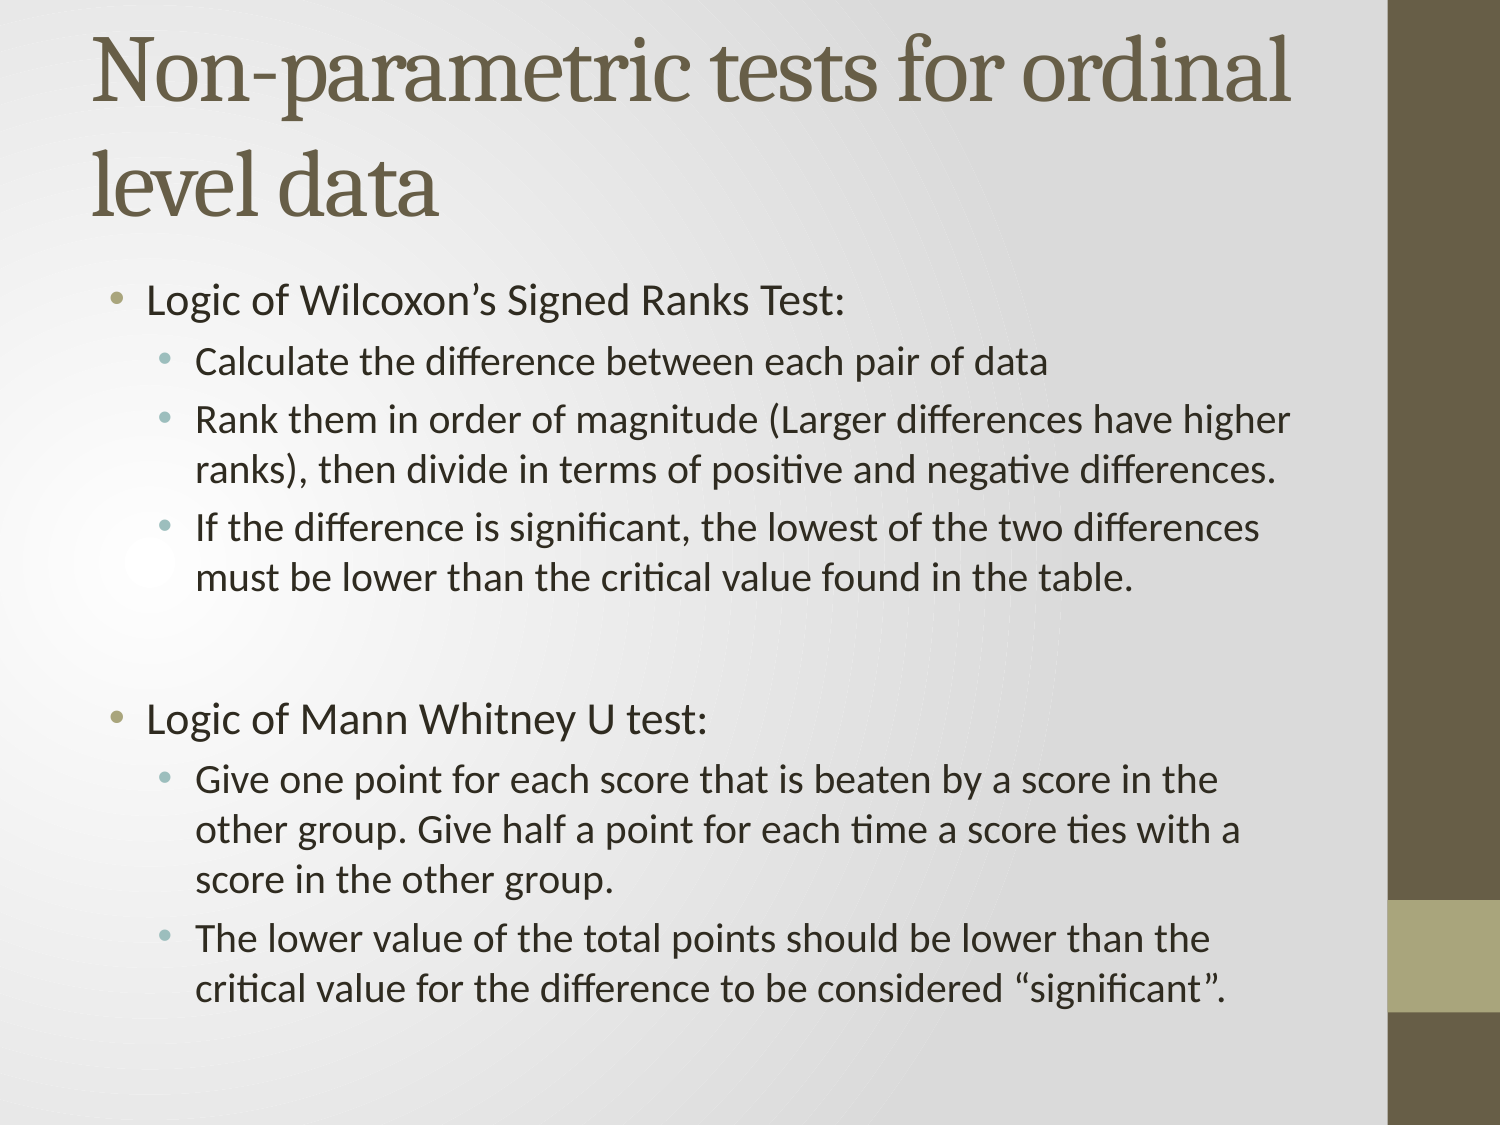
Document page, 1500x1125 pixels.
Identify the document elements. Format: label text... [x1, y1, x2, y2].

title Non-parametric tests for ordinal level data [75, 84, 1325, 262]
list Logic of Wilcoxon’s Signed Ranks Test: Calculate the difference between each pair of data Rank them in order of magnitude (Larger differences have higher ranks), then divide in terms of positive and negative differences. If the difference is significant, the lowest of the two differences must be lower than the critical value found in the table. Logic of Mann Whitney U test: Give one point for each score that is beaten by a score in the other group. Give half a point for each time a score ties with a score in the other group. The lower value of the total points should be lower than the critical value for the difference to be considered “significant”. [75, 262, 1325, 1050]
